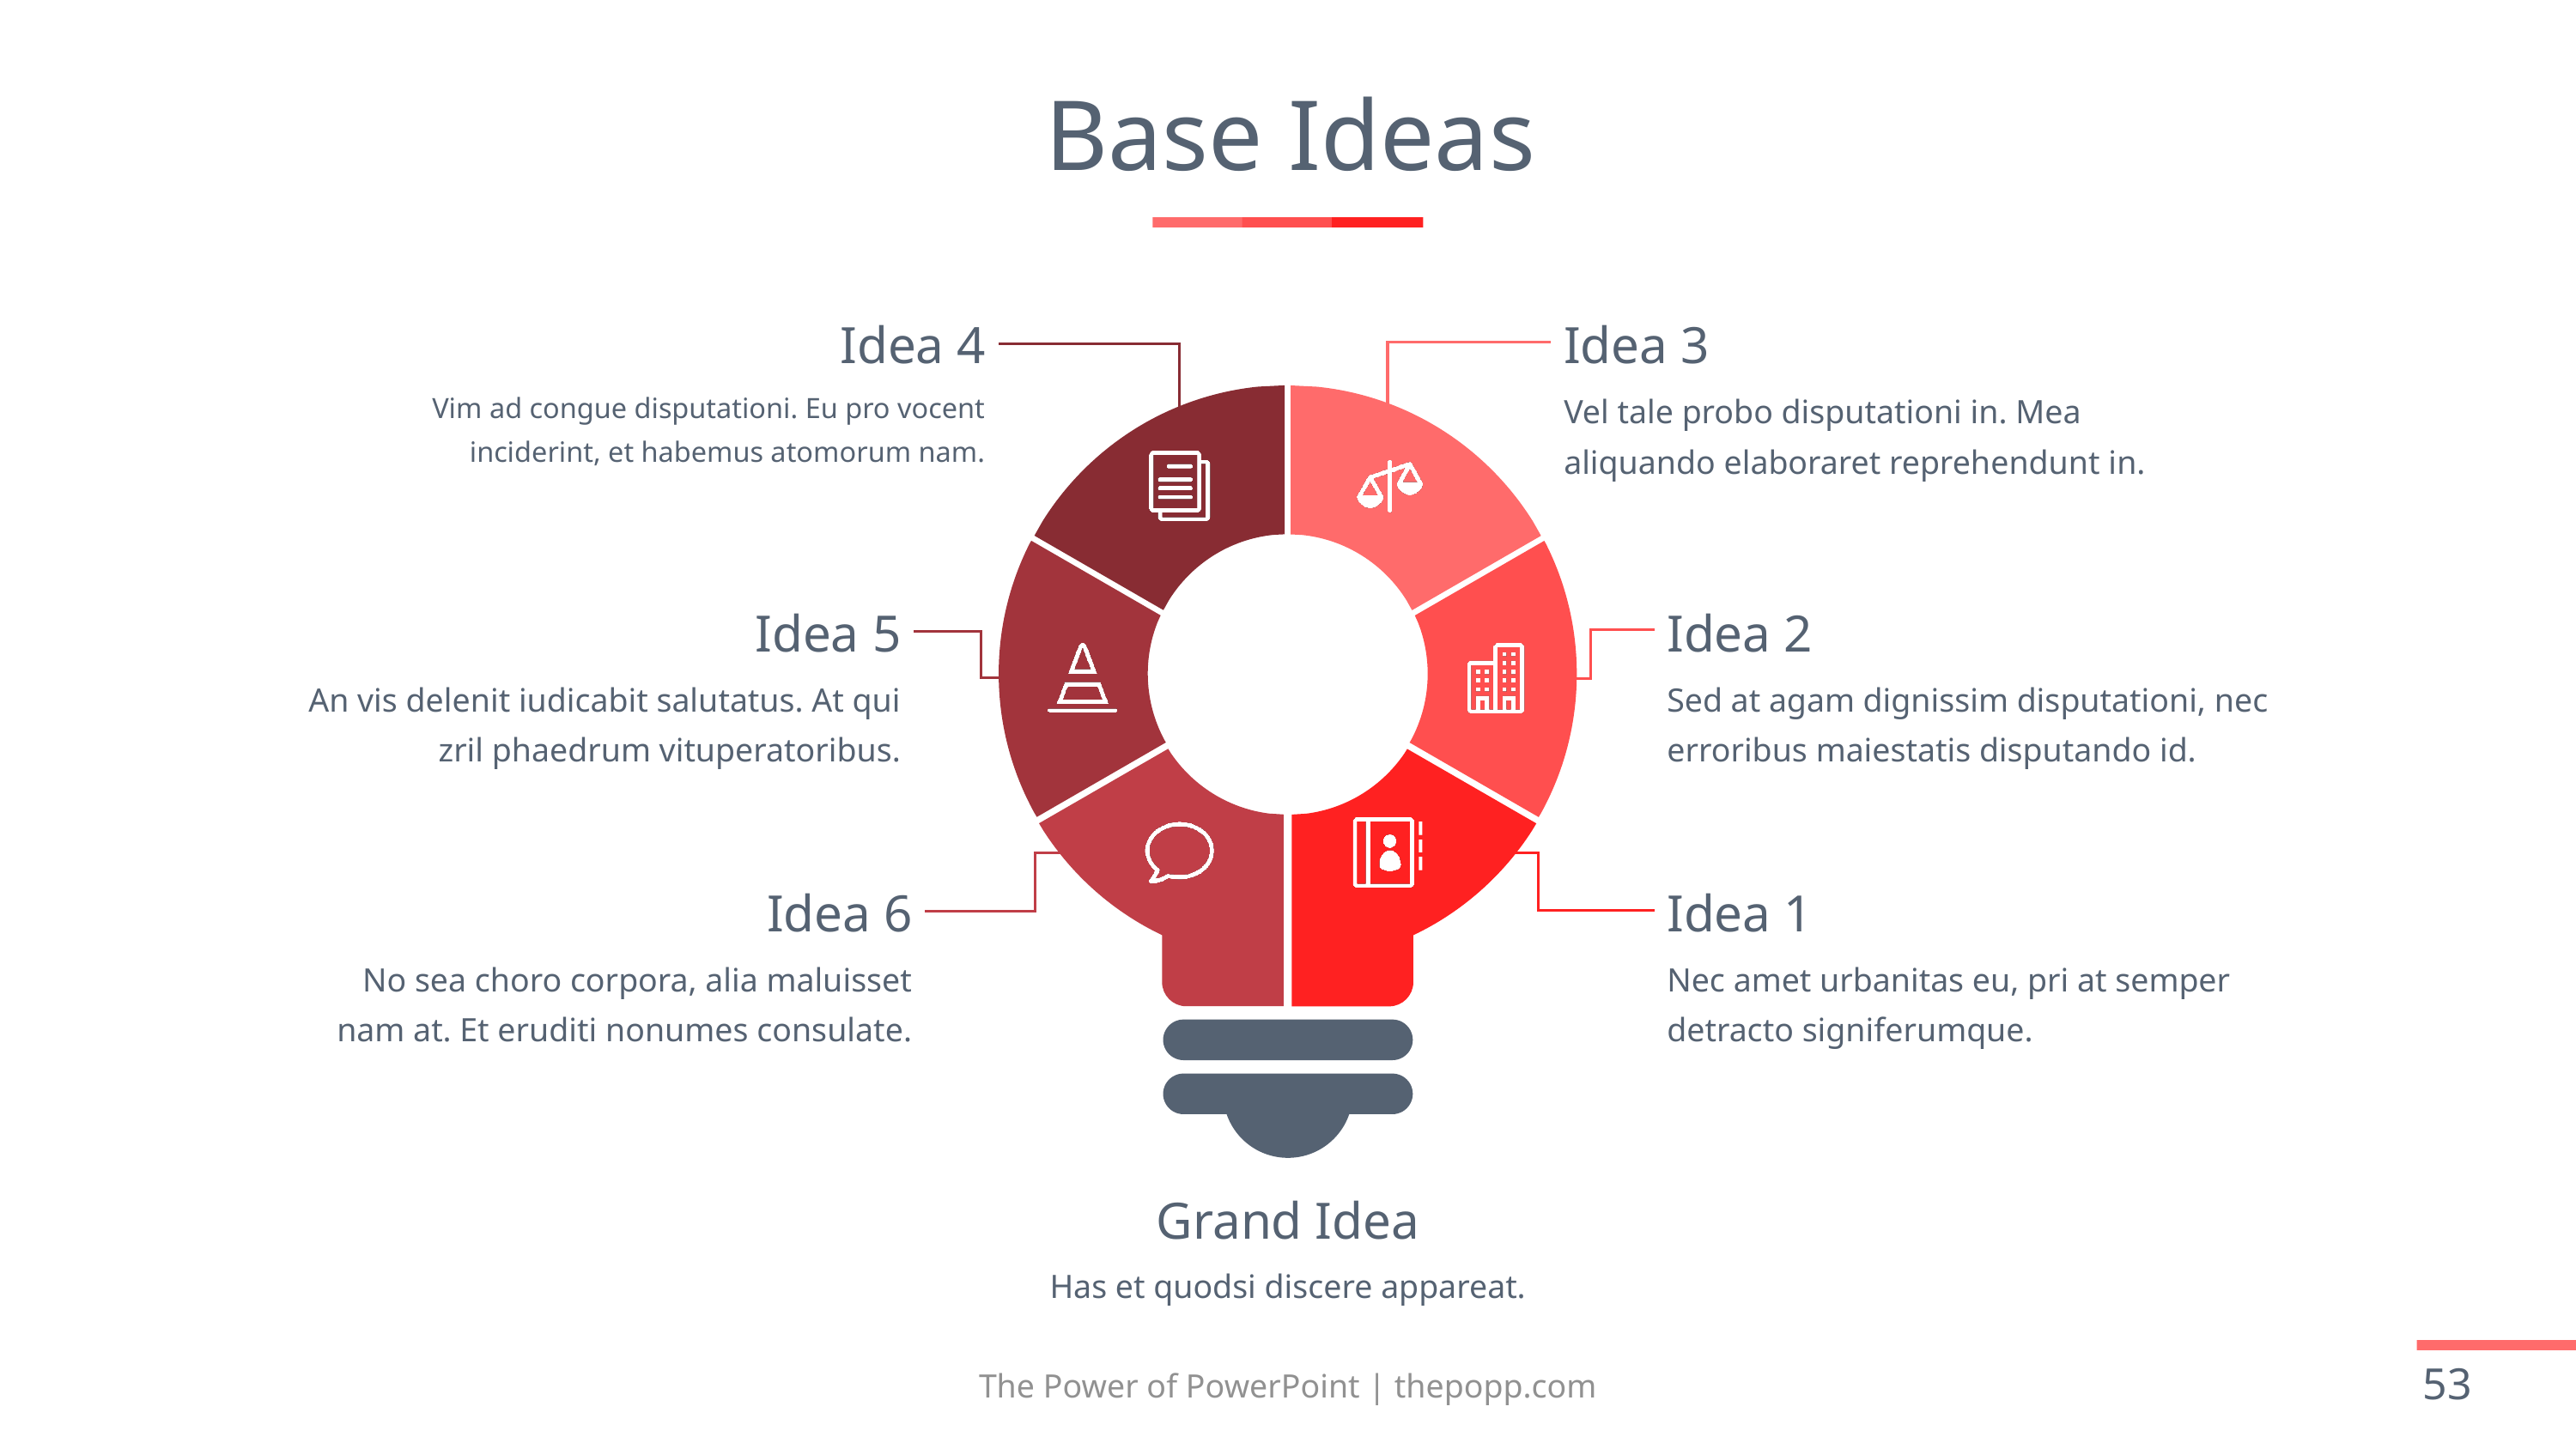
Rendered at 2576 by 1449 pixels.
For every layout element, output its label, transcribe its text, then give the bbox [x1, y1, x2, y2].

list Idea 3 [1551, 303, 2201, 381]
list Vim ad congue disputationi. Eu pro vocent inciderint, et habemus atomorum nam. [349, 381, 999, 503]
list Nec amet urbanitas eu, pri at semper detracto signiferumque. [1654, 949, 2304, 1070]
list Has et quodsi discere appareat. [853, 1256, 1723, 1325]
slide_number 53 [2409, 1351, 2576, 1421]
picture [1352, 451, 1423, 521]
list Idea 4 [349, 306, 999, 381]
list Idea 6 [276, 874, 926, 949]
list An vis delenit iudicabit salutatus. At qui zril phaedrum vituperatoribus. [264, 669, 914, 791]
picture [1145, 451, 1214, 521]
list Grand Idea [853, 1173, 1723, 1256]
list Idea 2 [1654, 591, 2304, 669]
list Vel tale probo disputationi in. Mea aliquando elaboraret reprehendunt in. [1551, 381, 2201, 503]
list No sea choro corpora, alia maluisset nam at. Et eruditi nonumes consulate. [276, 949, 926, 1070]
footer The Power of PowerPoint | thepopp.com [853, 1349, 1723, 1427]
picture [1145, 817, 1214, 888]
list Sed at agam dignissim disputationi, nec erroribus maiestatis disputando id. [1654, 669, 2304, 791]
picture [1352, 817, 1423, 888]
list Idea 5 [264, 594, 914, 669]
title Base Ideas [69, 49, 2512, 230]
list Idea 1 [1654, 871, 2304, 949]
picture [1048, 643, 1117, 712]
picture [1458, 643, 1528, 713]
